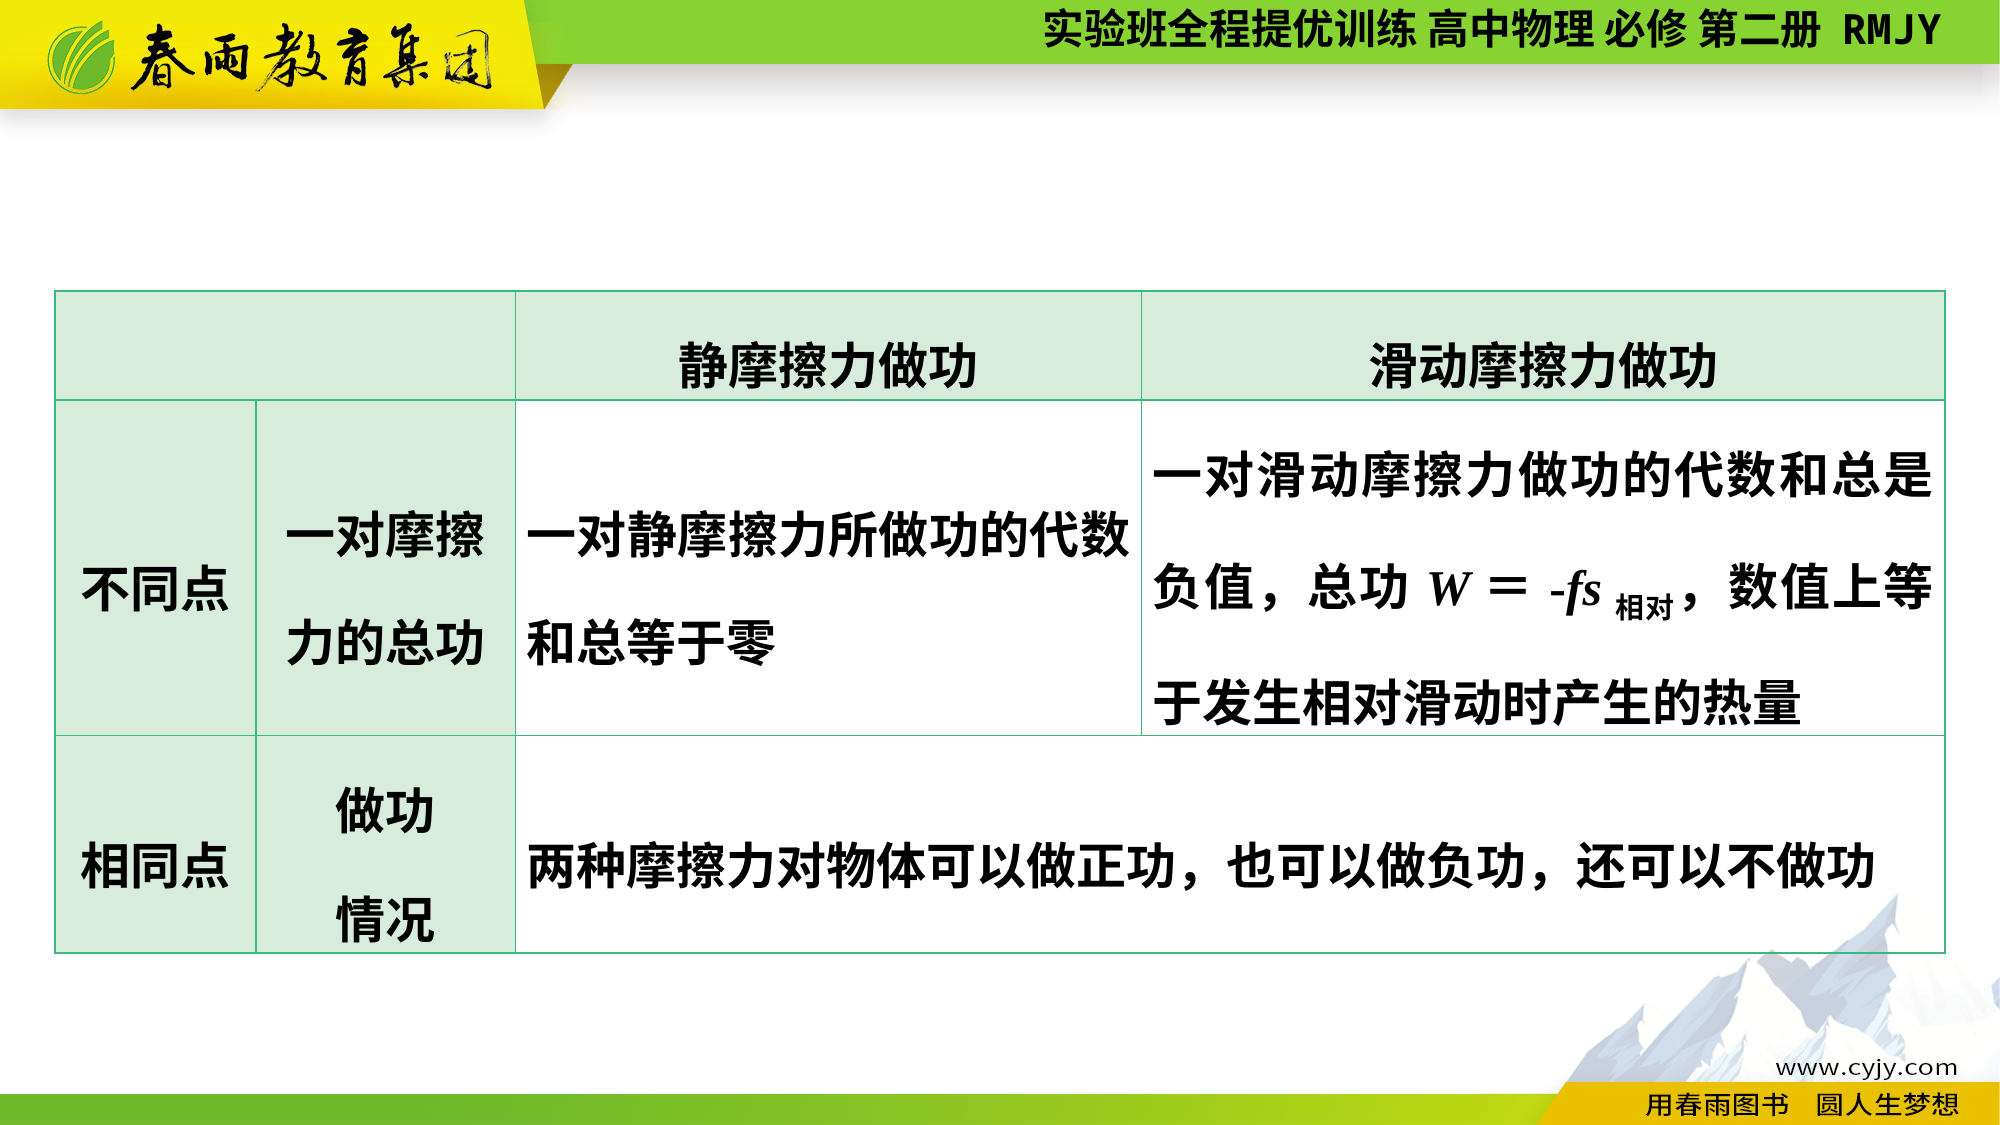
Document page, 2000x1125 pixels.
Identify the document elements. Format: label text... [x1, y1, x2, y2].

table_header 滑动摩擦力做功 [1142, 292, 1944, 399]
table_cell 一对滑动摩擦力做功的代数和总是负值，总功W＝-fs相对，数值上等于发生相对滑动时产生的热量 [1142, 401, 1944, 735]
table_cell 不同点 [56, 401, 255, 735]
table_header 静摩擦力做功 [516, 292, 1141, 399]
table_cell 两种摩擦力对物体可以做正功，也可以做负功，还可以不做功 [516, 736, 1944, 952]
table_cell 相同点 [56, 736, 255, 952]
table_cell 一对静摩擦力所做功的代数和总等于零 [516, 401, 1141, 735]
table_cell 做功 情况 [257, 736, 515, 952]
picture [0, 0, 2000, 1125]
table_cell 一对摩擦 力的总功 [257, 401, 515, 735]
table_header [56, 292, 515, 399]
